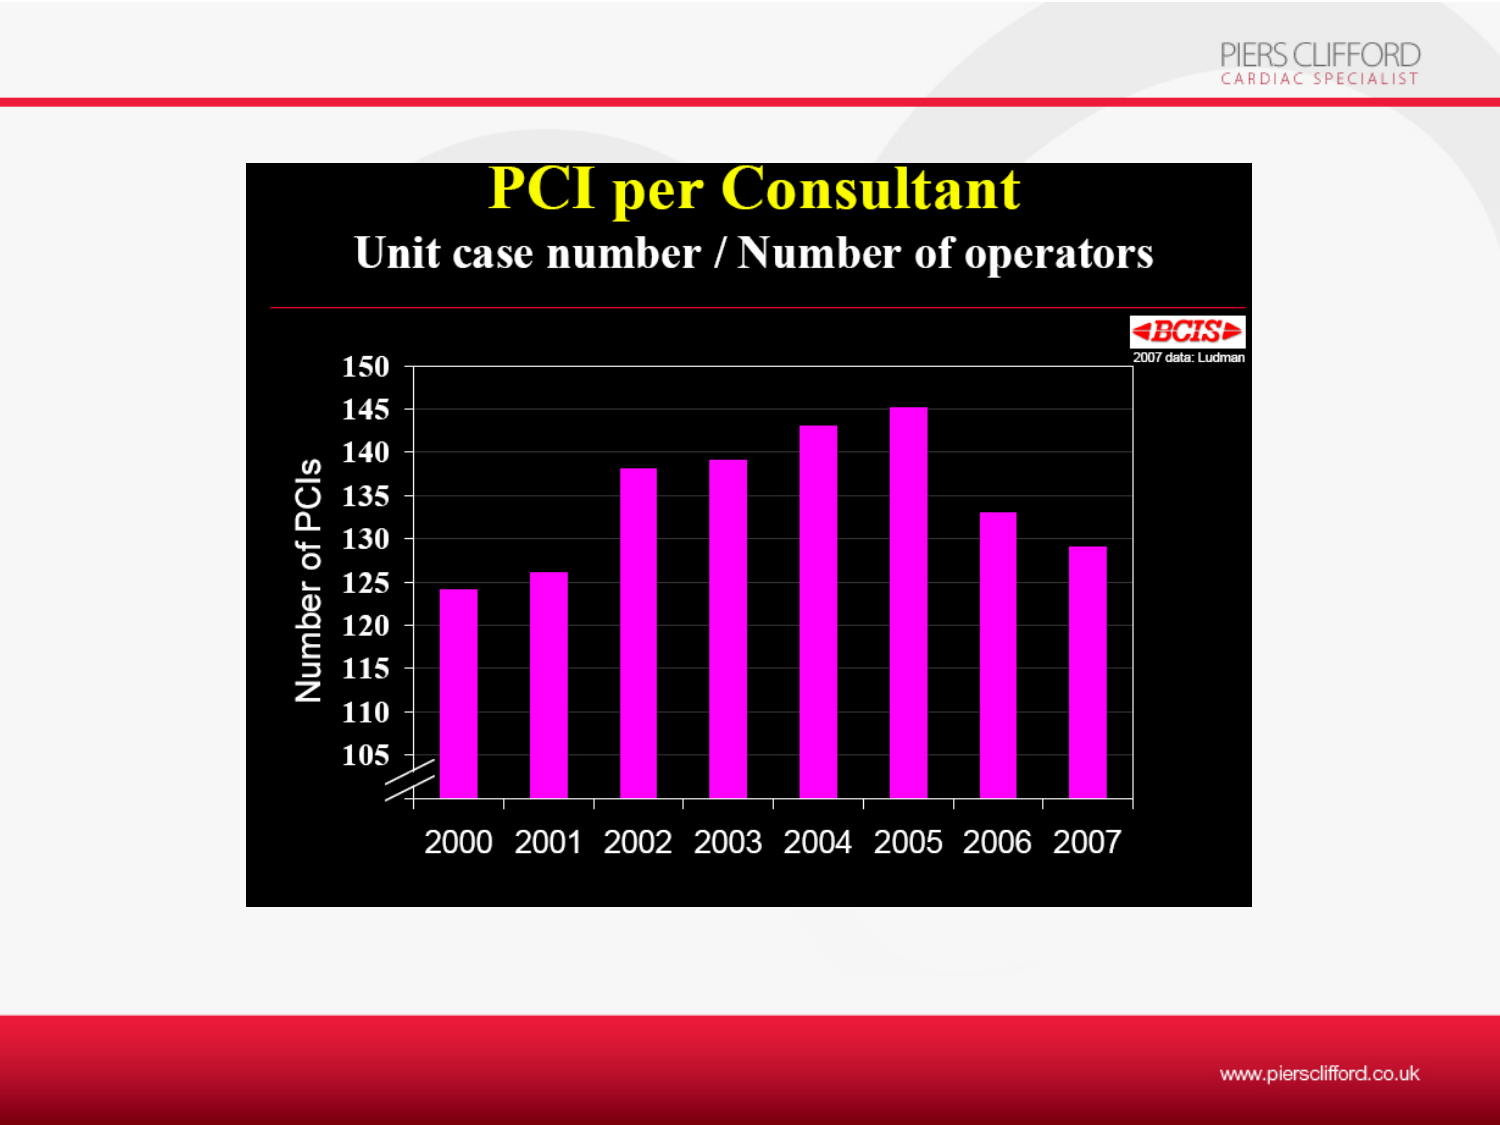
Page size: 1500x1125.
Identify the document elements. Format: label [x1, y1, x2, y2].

list [245, 163, 1252, 907]
picture [0, 2, 1500, 1125]
